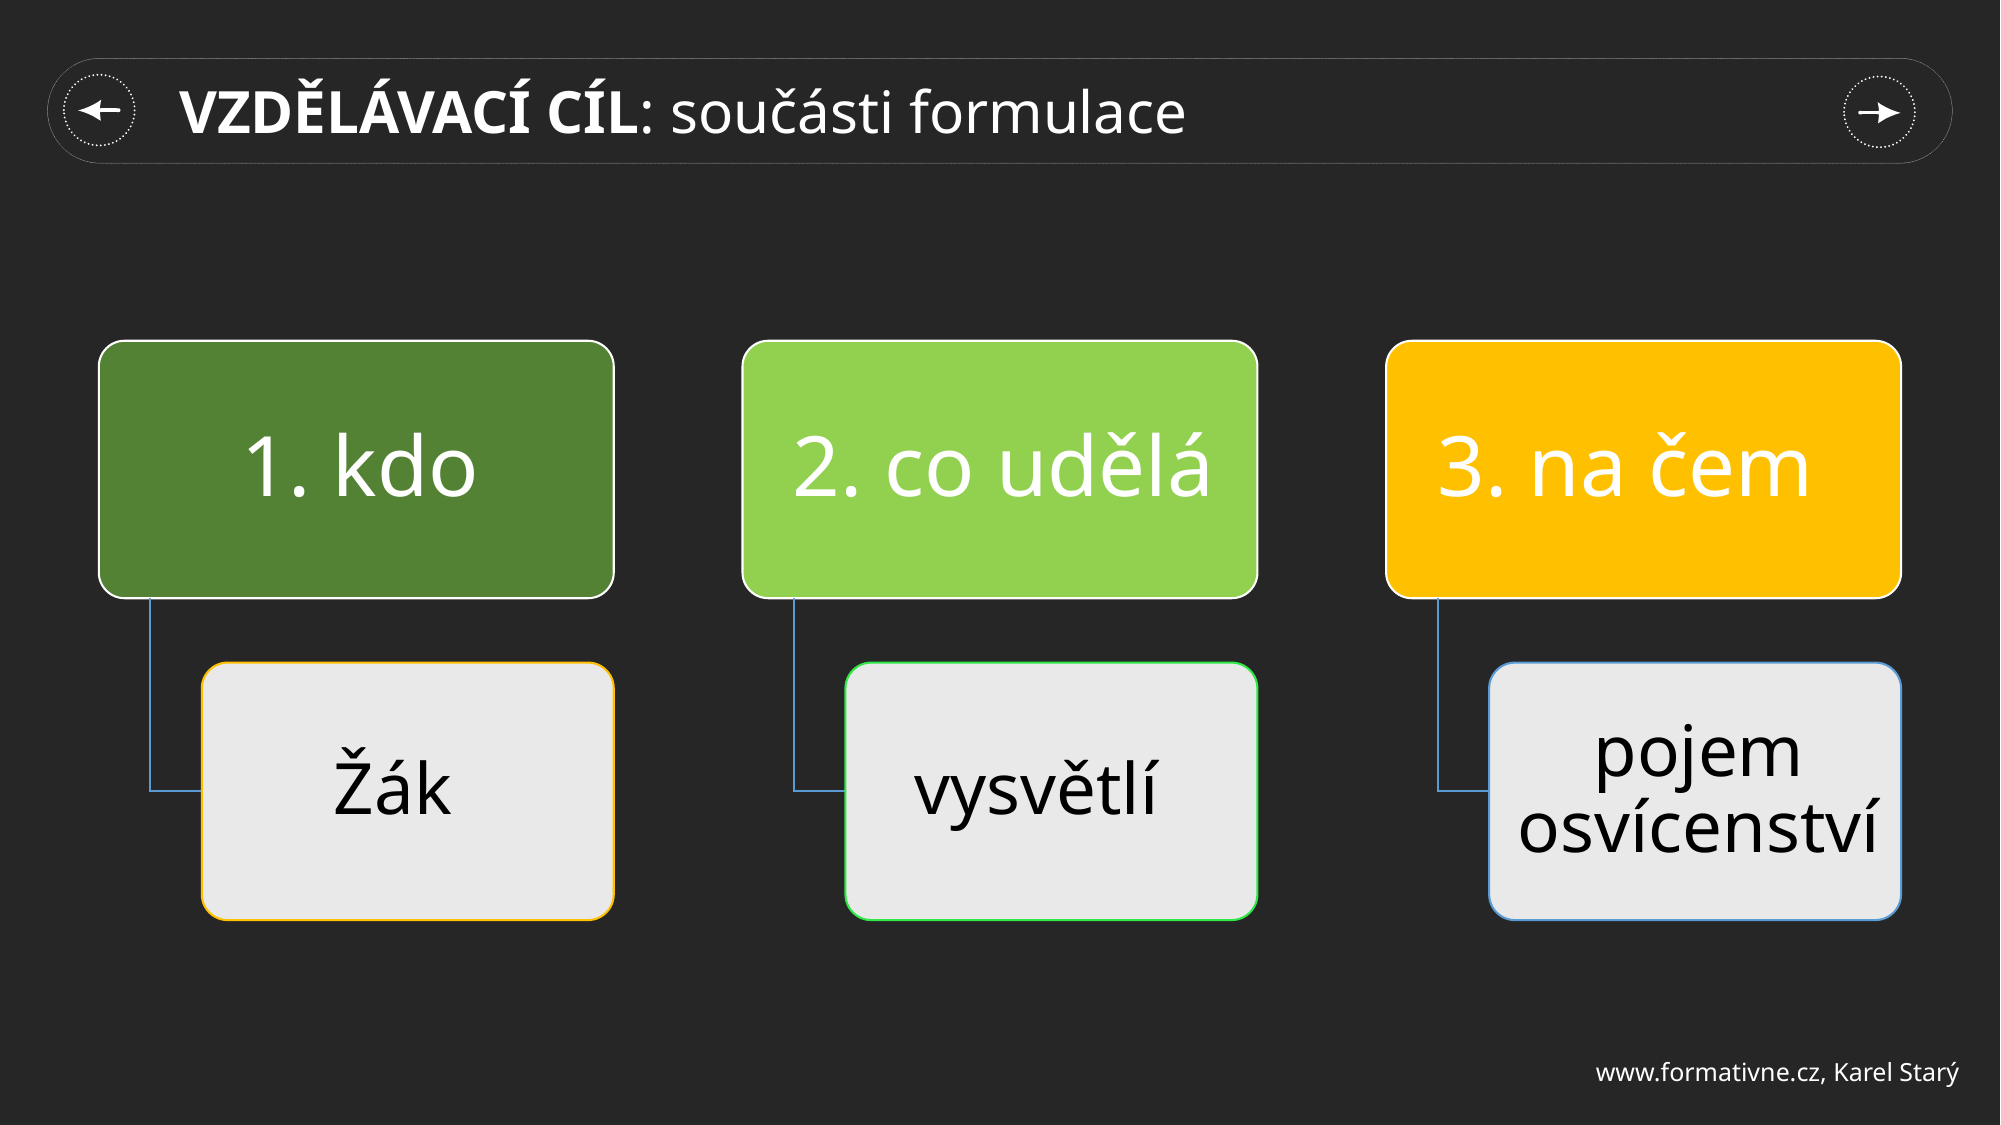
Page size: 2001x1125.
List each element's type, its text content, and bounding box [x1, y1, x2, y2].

text_box VZDĚLÁVACÍ CÍL: součásti formulace [164, 67, 1745, 153]
text_box [1843, 75, 1916, 149]
text_box [46, 57, 1954, 165]
picture [1858, 101, 1901, 124]
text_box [98, 259, 1902, 1002]
text_box www.formativne.cz, Karel Starý [493, 1049, 1975, 1094]
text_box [63, 74, 135, 146]
